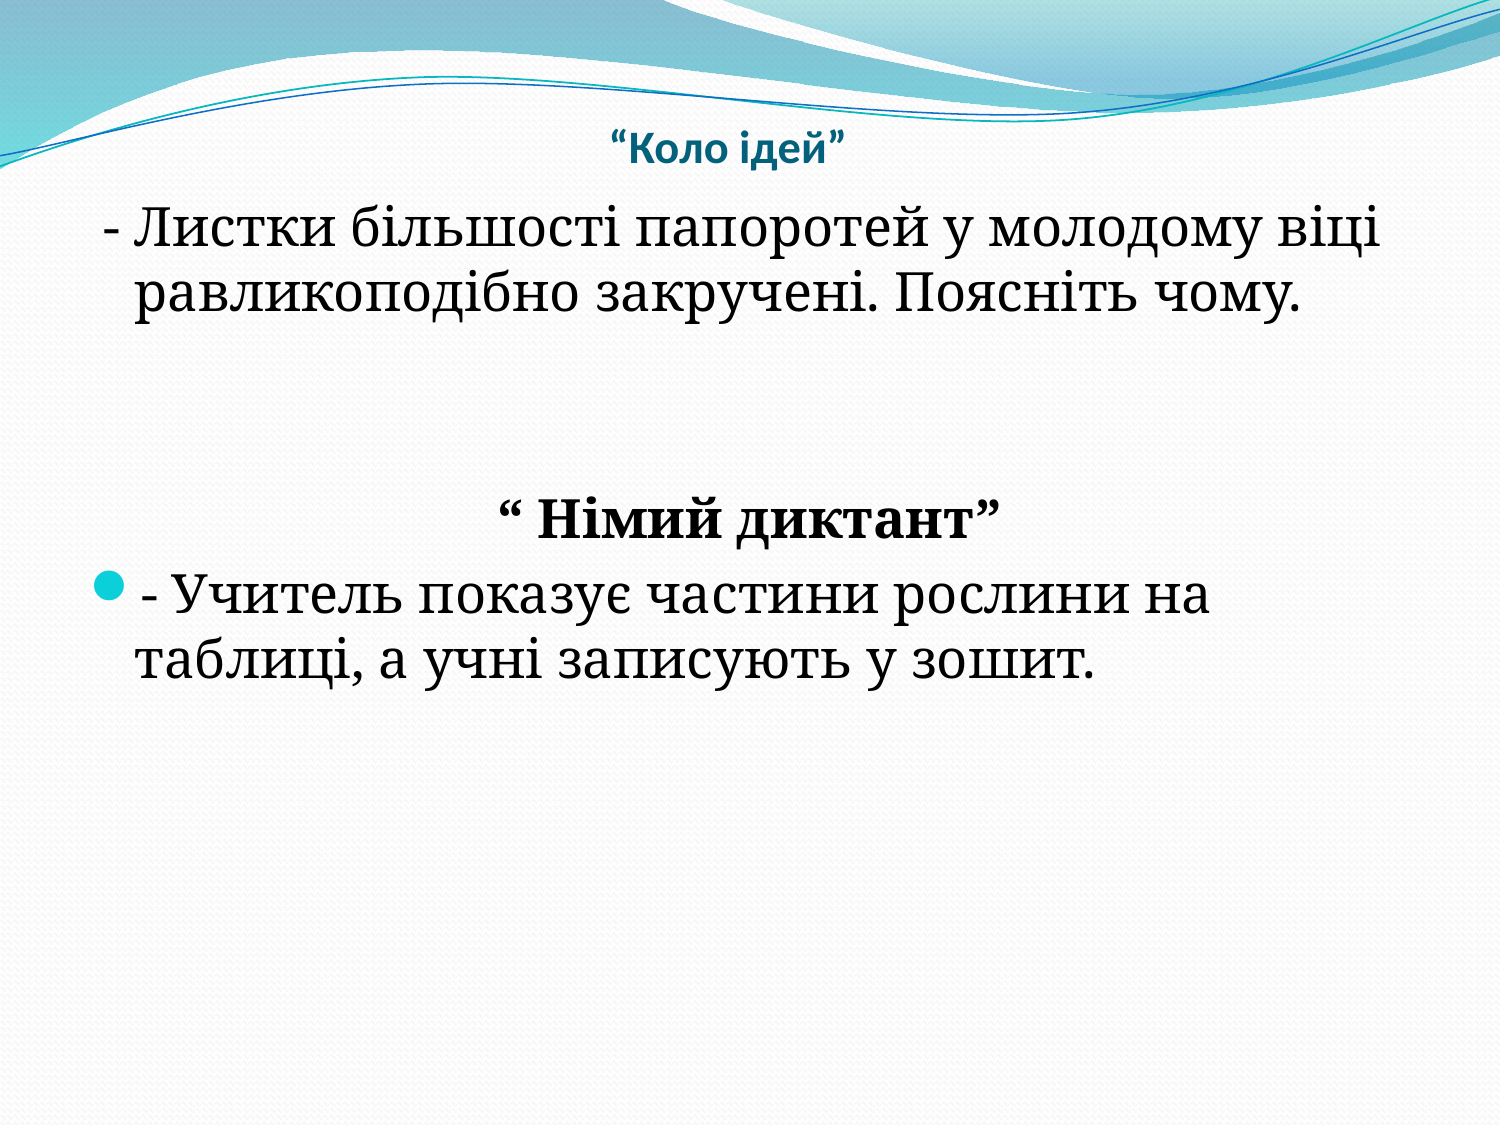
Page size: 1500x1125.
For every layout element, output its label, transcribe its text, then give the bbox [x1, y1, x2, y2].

title “Коло ідей” [53, 30, 1404, 173]
list - Листки більшості папоротей у молодому віці равликоподібно закручені. Поясніть чому. “ Німий диктант” - Учитель показує частини рослини на таблиці, а учні записують у зошит. [75, 184, 1425, 1038]
